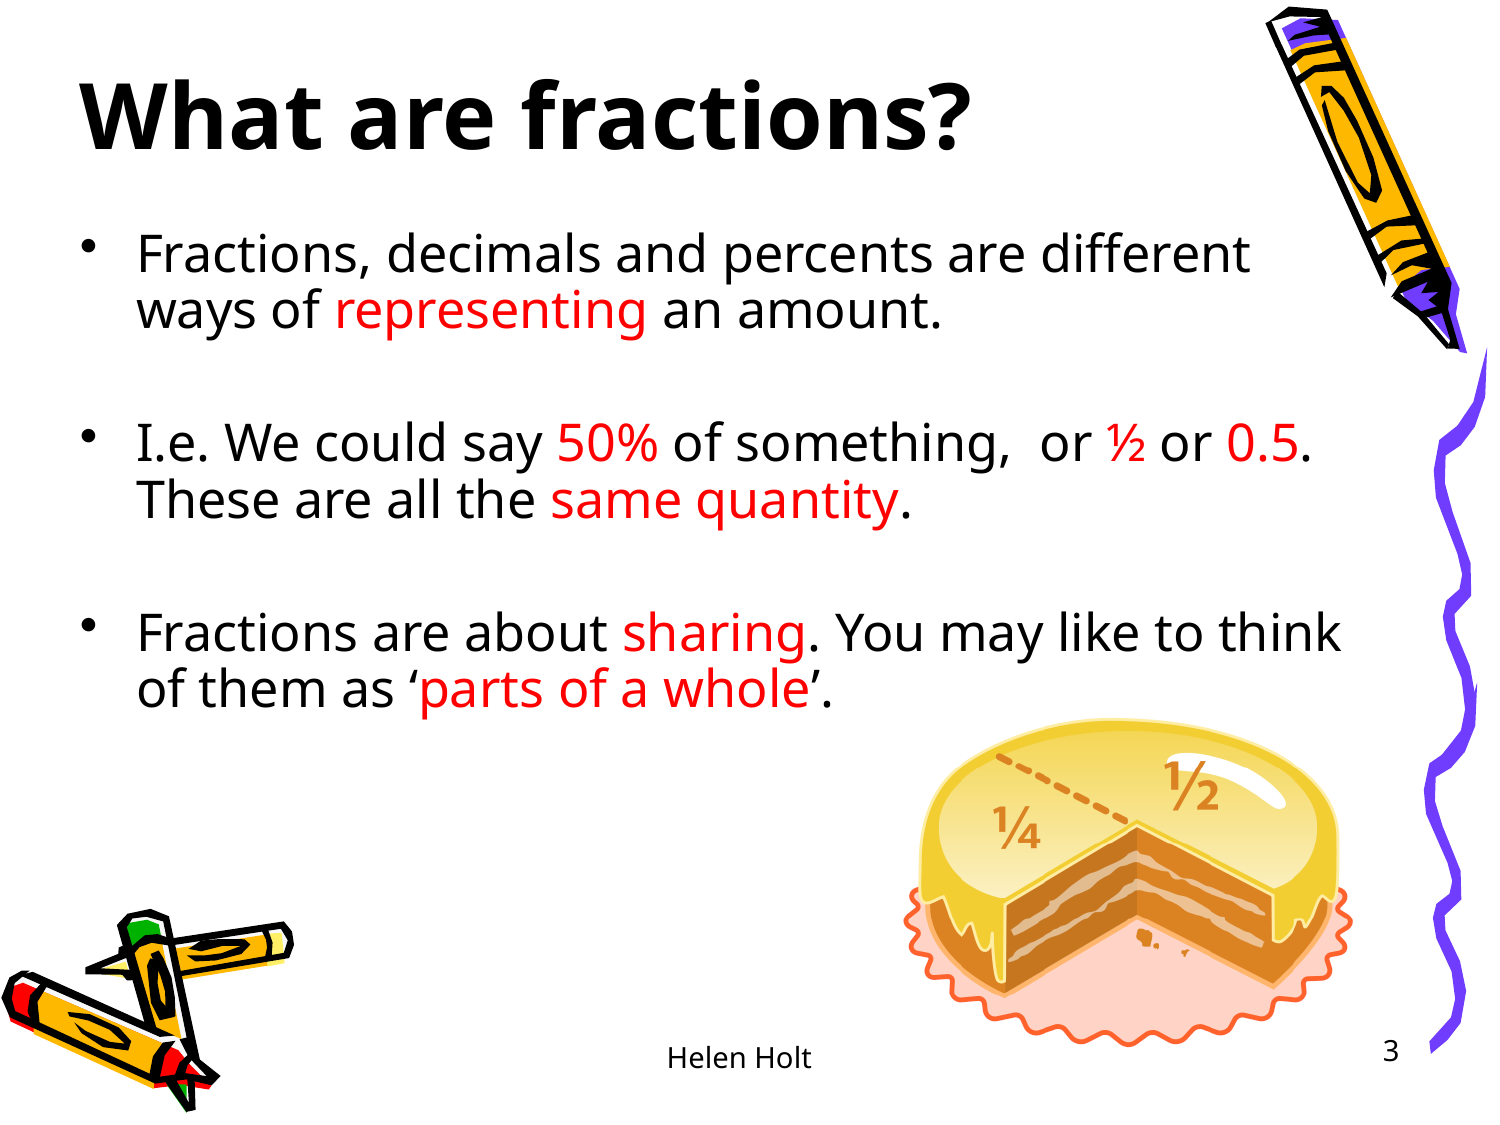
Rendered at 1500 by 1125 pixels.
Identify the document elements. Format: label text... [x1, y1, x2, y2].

list Fractions, decimals and percents are different ways of representing an amount. I.e. We could say 50% of something, or ½ or 0.5. These are all the same quantity. Fractions are about sharing. You may like to think of them as ‘parts of a whole’. [64, 220, 1375, 728]
picture [879, 692, 1377, 1070]
footer Helen Holt [501, 1032, 977, 1107]
slide_number 3 [1102, 1025, 1415, 1100]
title What are fractions? [64, 0, 1192, 176]
